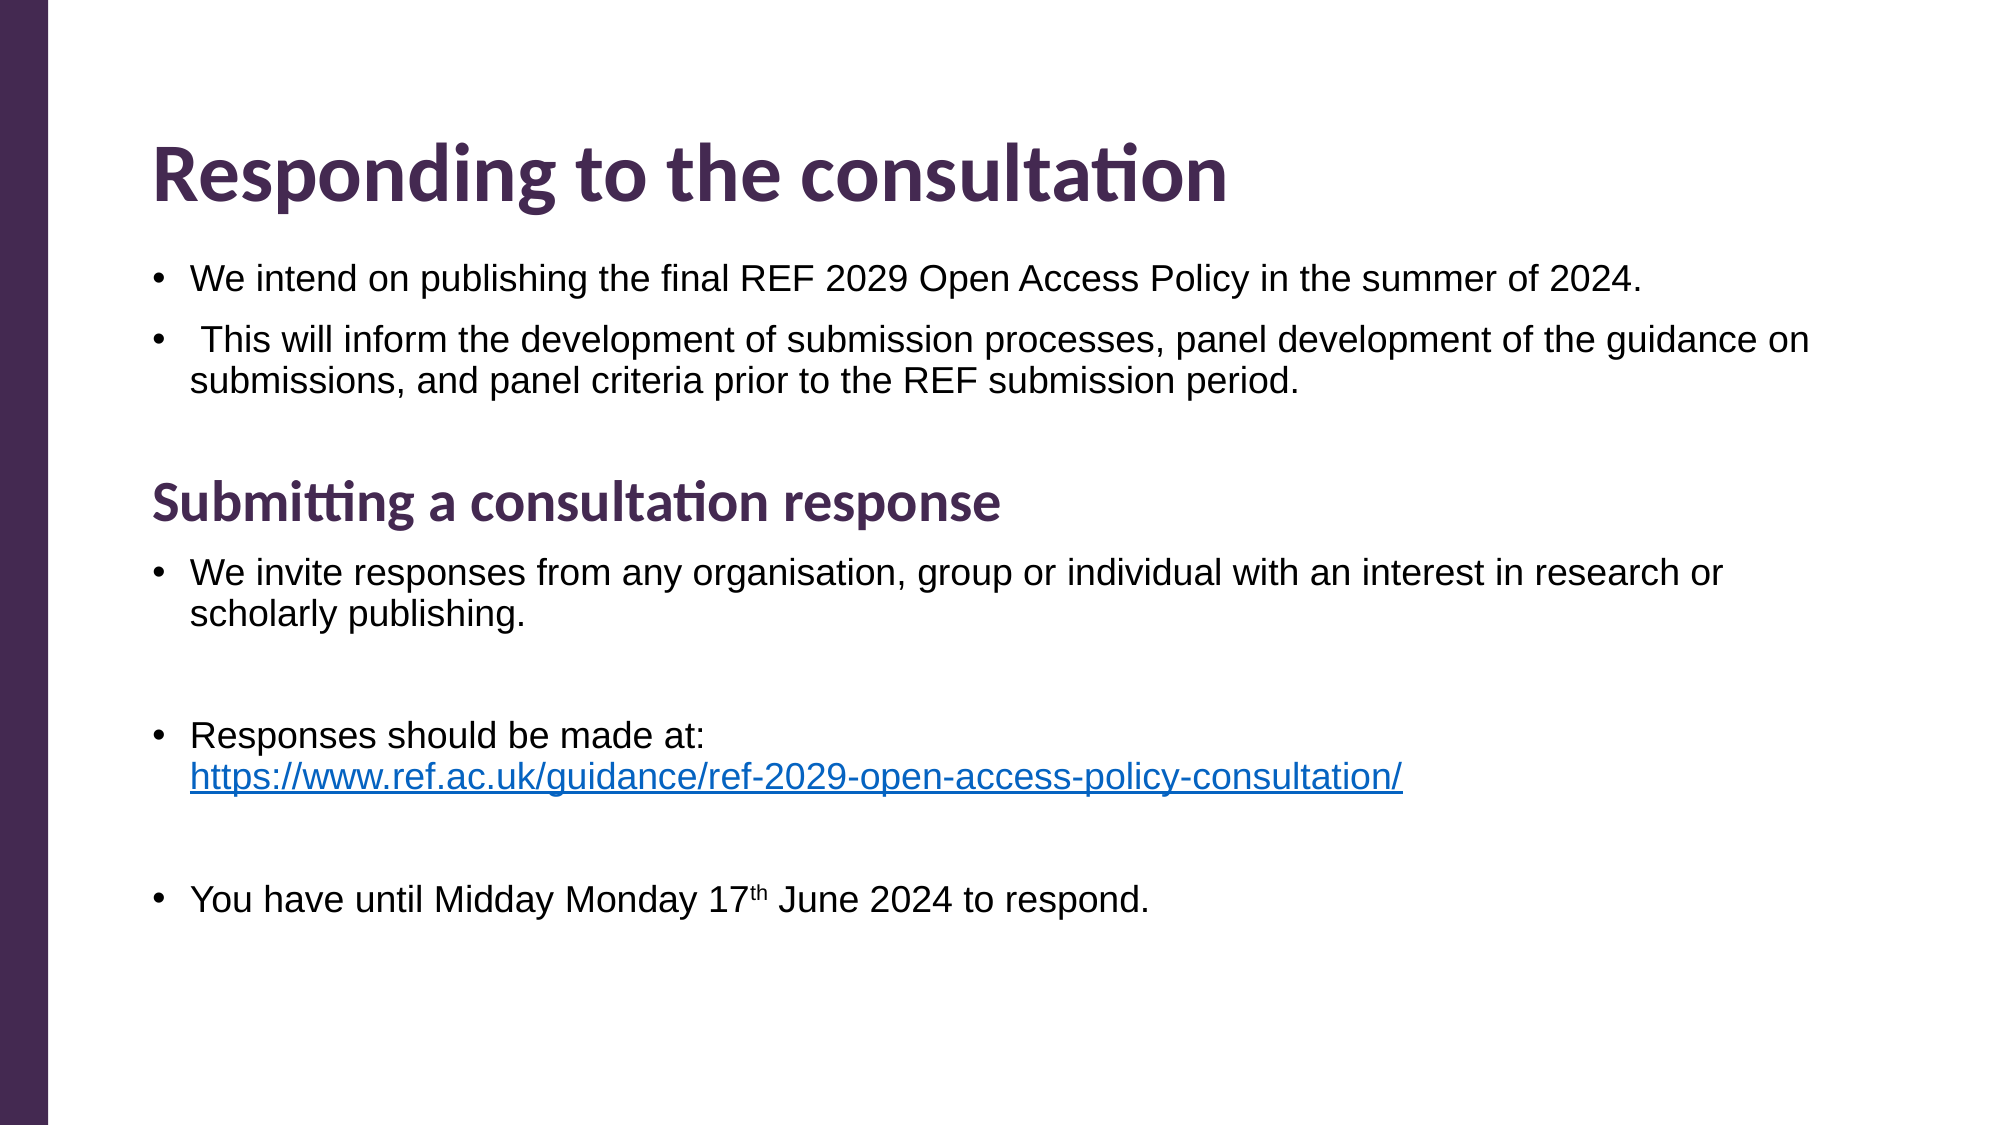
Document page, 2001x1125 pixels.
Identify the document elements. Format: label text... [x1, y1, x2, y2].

list We intend on publishing the final REF 2029 Open Access Policy in the summer of 2024. This will inform the development of submission processes, panel development of the guidance on submissions, and panel criteria prior to the REF submission period. Submitting a consultation response We invite responses from any organisation, group or individual with an interest in research or scholarly publishing. Responses should be made at: https://www.ref.ac.uk/guidance/ref-2029-open-access-policy-consultation/ You have until Midday Monday 17th June 2024 to respond. [137, 251, 1863, 1014]
text_box [0, 0, 49, 1125]
title Responding to the consultation [137, 59, 1863, 251]
